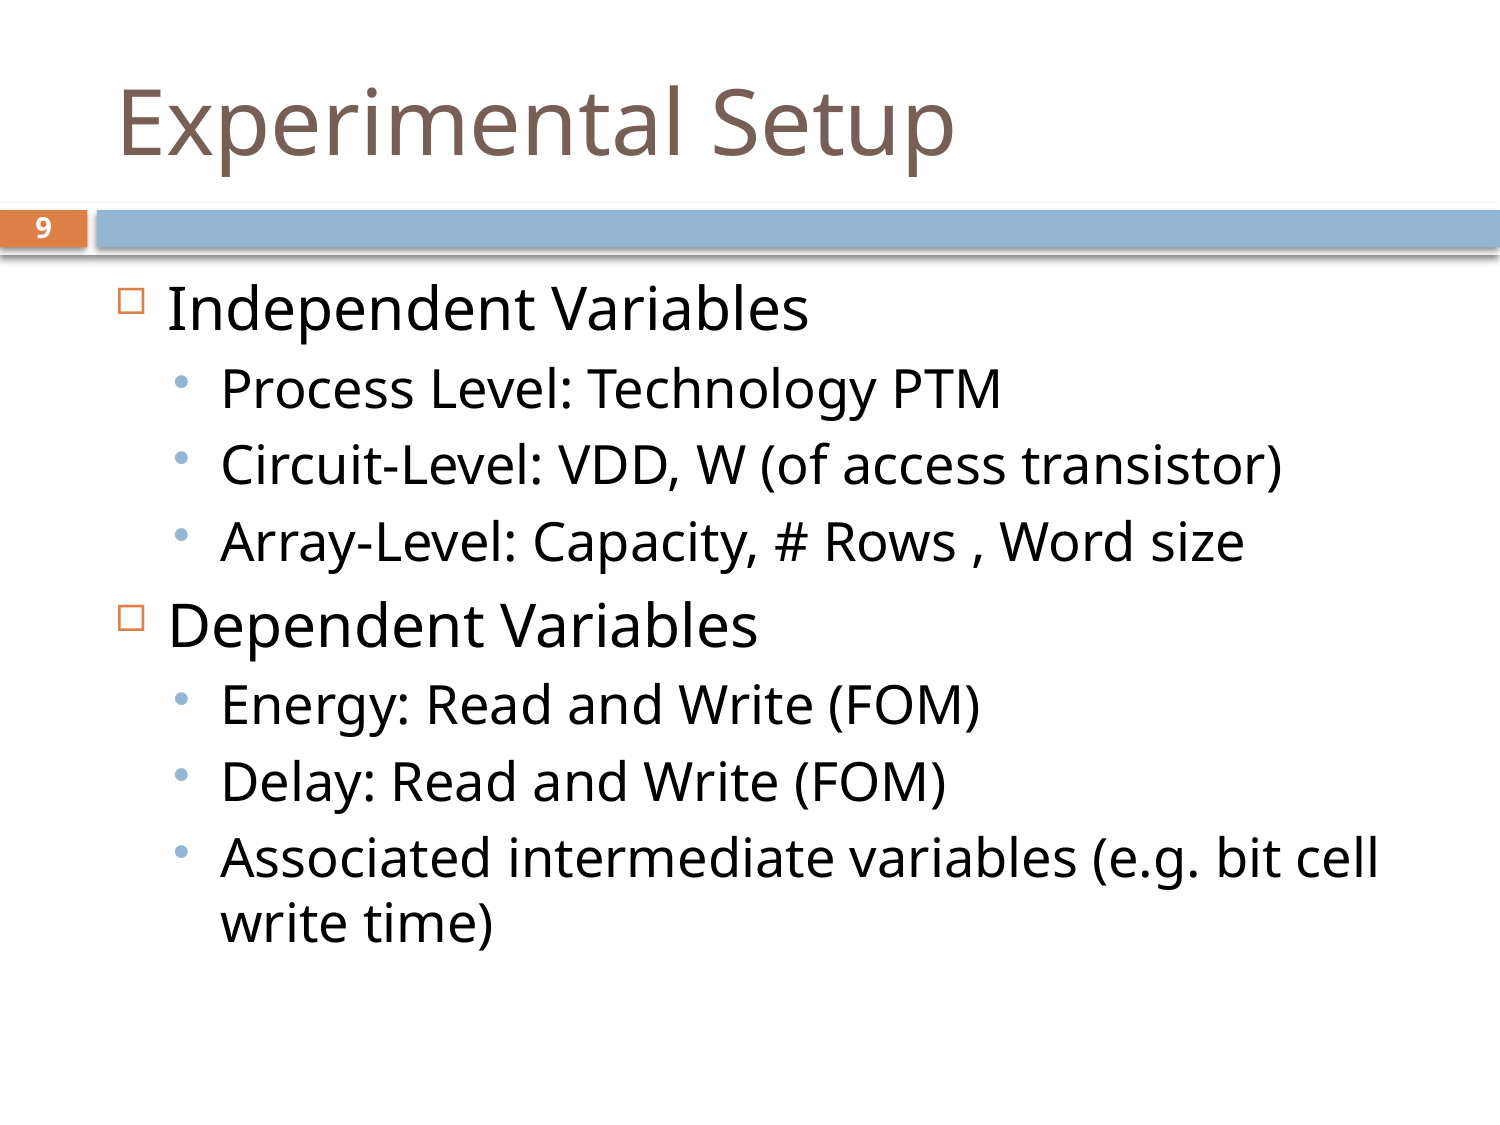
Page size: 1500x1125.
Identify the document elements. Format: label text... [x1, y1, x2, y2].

list Independent Variables Process Level: Technology PTM Circuit-Level: VDD, W (of access transistor) Array-Level: Capacity, # Rows , Word size Dependent Variables Energy: Read and Write (FOM) Delay: Read and Write (FOM) Associated intermediate variables (e.g. bit cell write time) [100, 262, 1438, 1000]
slide_number 9 [0, 208, 88, 249]
title Experimental Setup [100, 37, 1438, 200]
